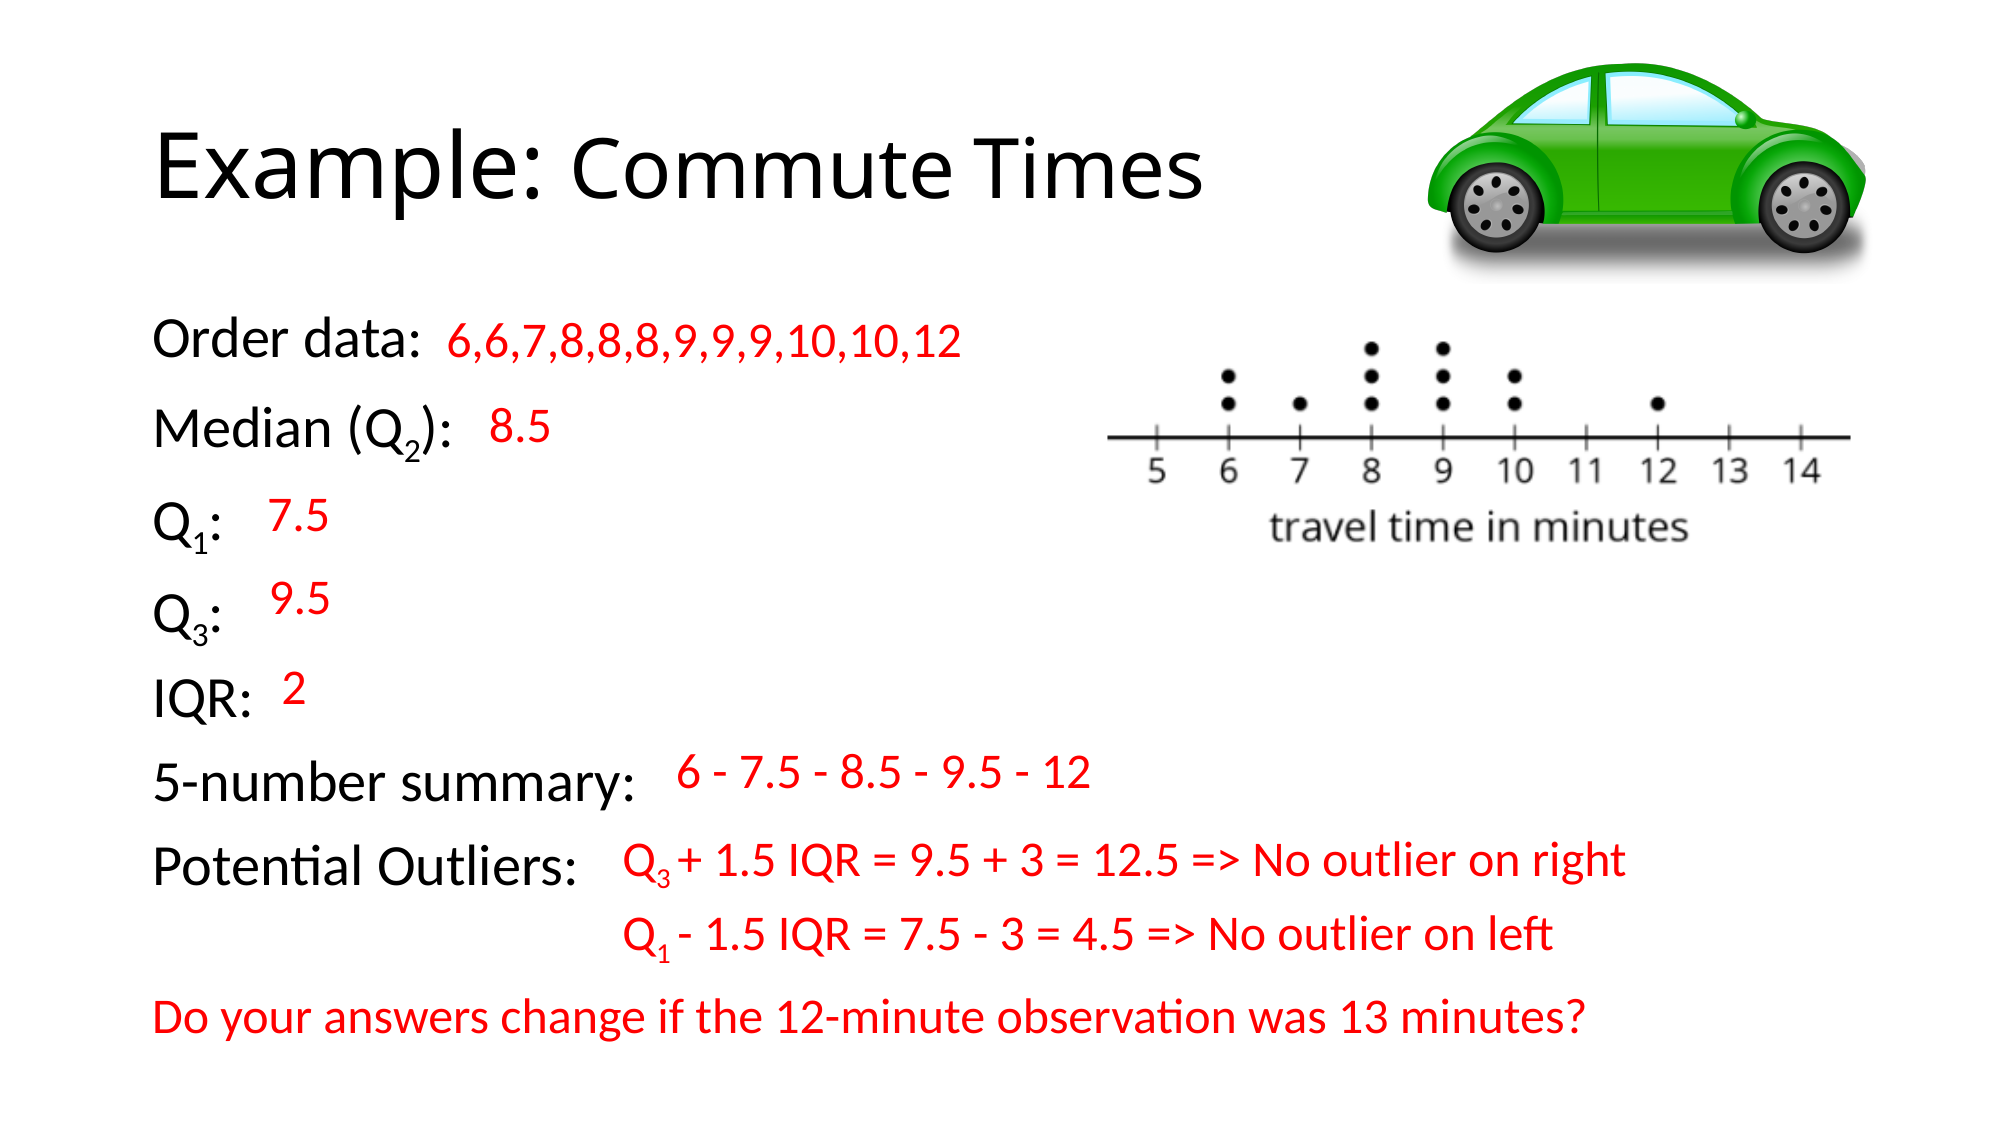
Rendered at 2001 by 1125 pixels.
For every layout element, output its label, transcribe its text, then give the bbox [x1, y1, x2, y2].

text_box 7.5 [252, 473, 833, 549]
text_box Q3 + 1.5 IQR = 9.5 + 3 = 12.5 => No outlier on right [607, 818, 1737, 893]
text_box Q1 - 1.5 IQR = 7.5 - 3 = 4.5 => No outlier on left [607, 893, 1737, 977]
title Example: Commute Times [137, 59, 1401, 278]
picture [1097, 324, 1860, 556]
picture [1401, 41, 1892, 286]
text_box Do your answers change if the 12-minute observation was 13 minutes? [137, 975, 1667, 1051]
list Order data: Median (Q2): Q1: Q3: IQR: 5-number summary: Potential Outliers: [137, 299, 1863, 1014]
text_box 6 - 7.5 - 8.5 - 9.5 - 12 [660, 731, 1241, 806]
text_box 8.5 [473, 385, 1054, 461]
text_box 2 [266, 646, 847, 722]
text_box 6,6,7,8,8,8,9,9,9,10,10,12 [431, 299, 1012, 375]
text_box 9.5 [253, 557, 834, 633]
